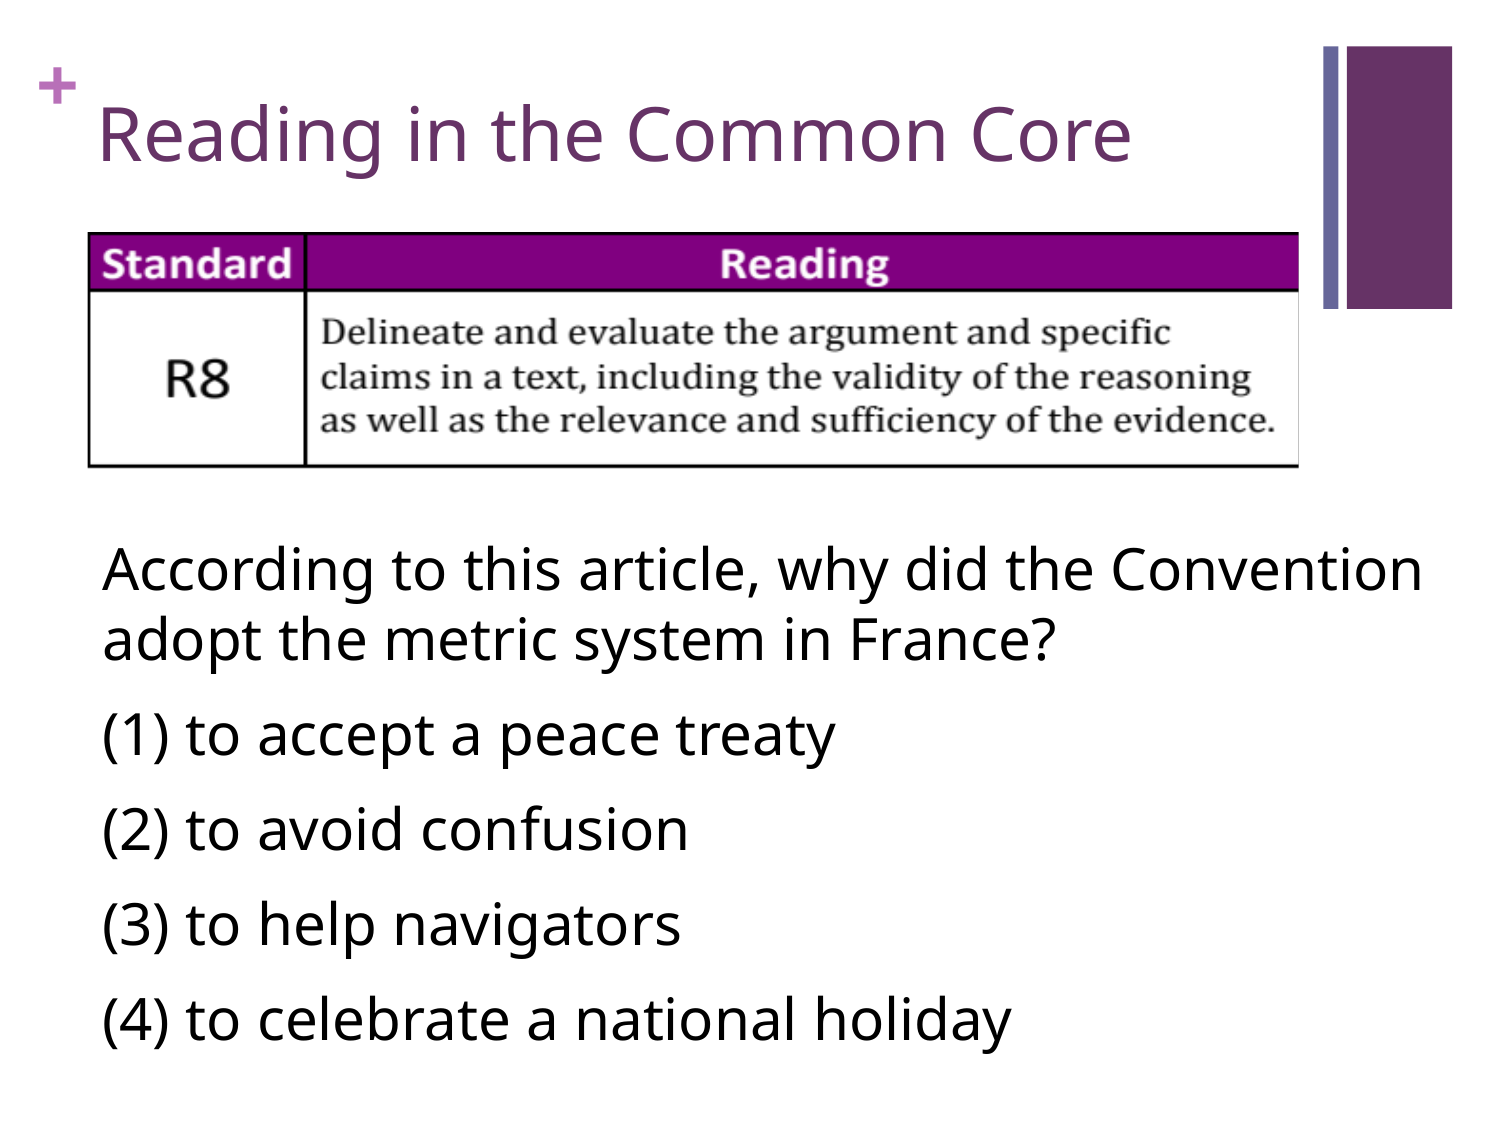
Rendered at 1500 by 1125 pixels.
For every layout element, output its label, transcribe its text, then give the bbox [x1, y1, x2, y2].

title Reading in the Common Core [81, 79, 1322, 263]
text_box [86, 232, 1300, 526]
text_box According to this article, why did the Convention adopt the metric system in France? (1) to accept a peace treaty (2) to avoid confusion (3) to help navigators (4) to celebrate a national holiday [87, 524, 1450, 1060]
